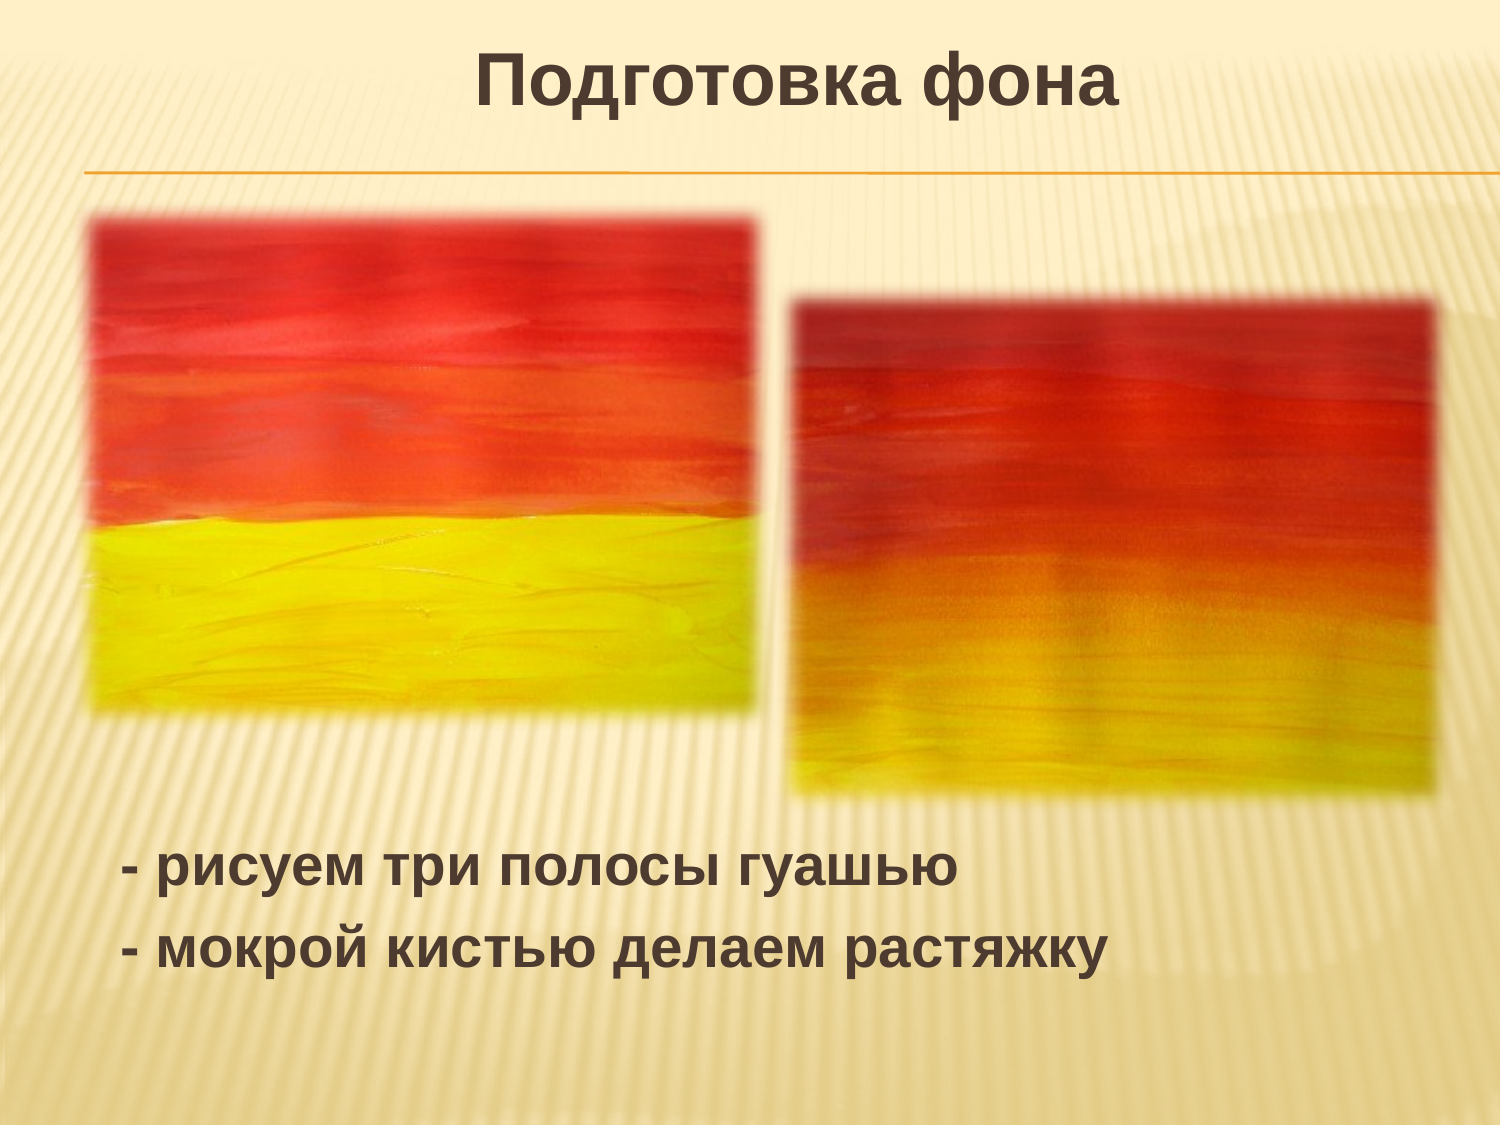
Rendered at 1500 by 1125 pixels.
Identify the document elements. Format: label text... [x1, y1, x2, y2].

text_box - рисуем три полосы гуашью - мокрой кистью делаем растяжку [105, 820, 1184, 1079]
text_box Подготовка фона [175, 23, 1418, 129]
picture [69, 198, 1454, 813]
